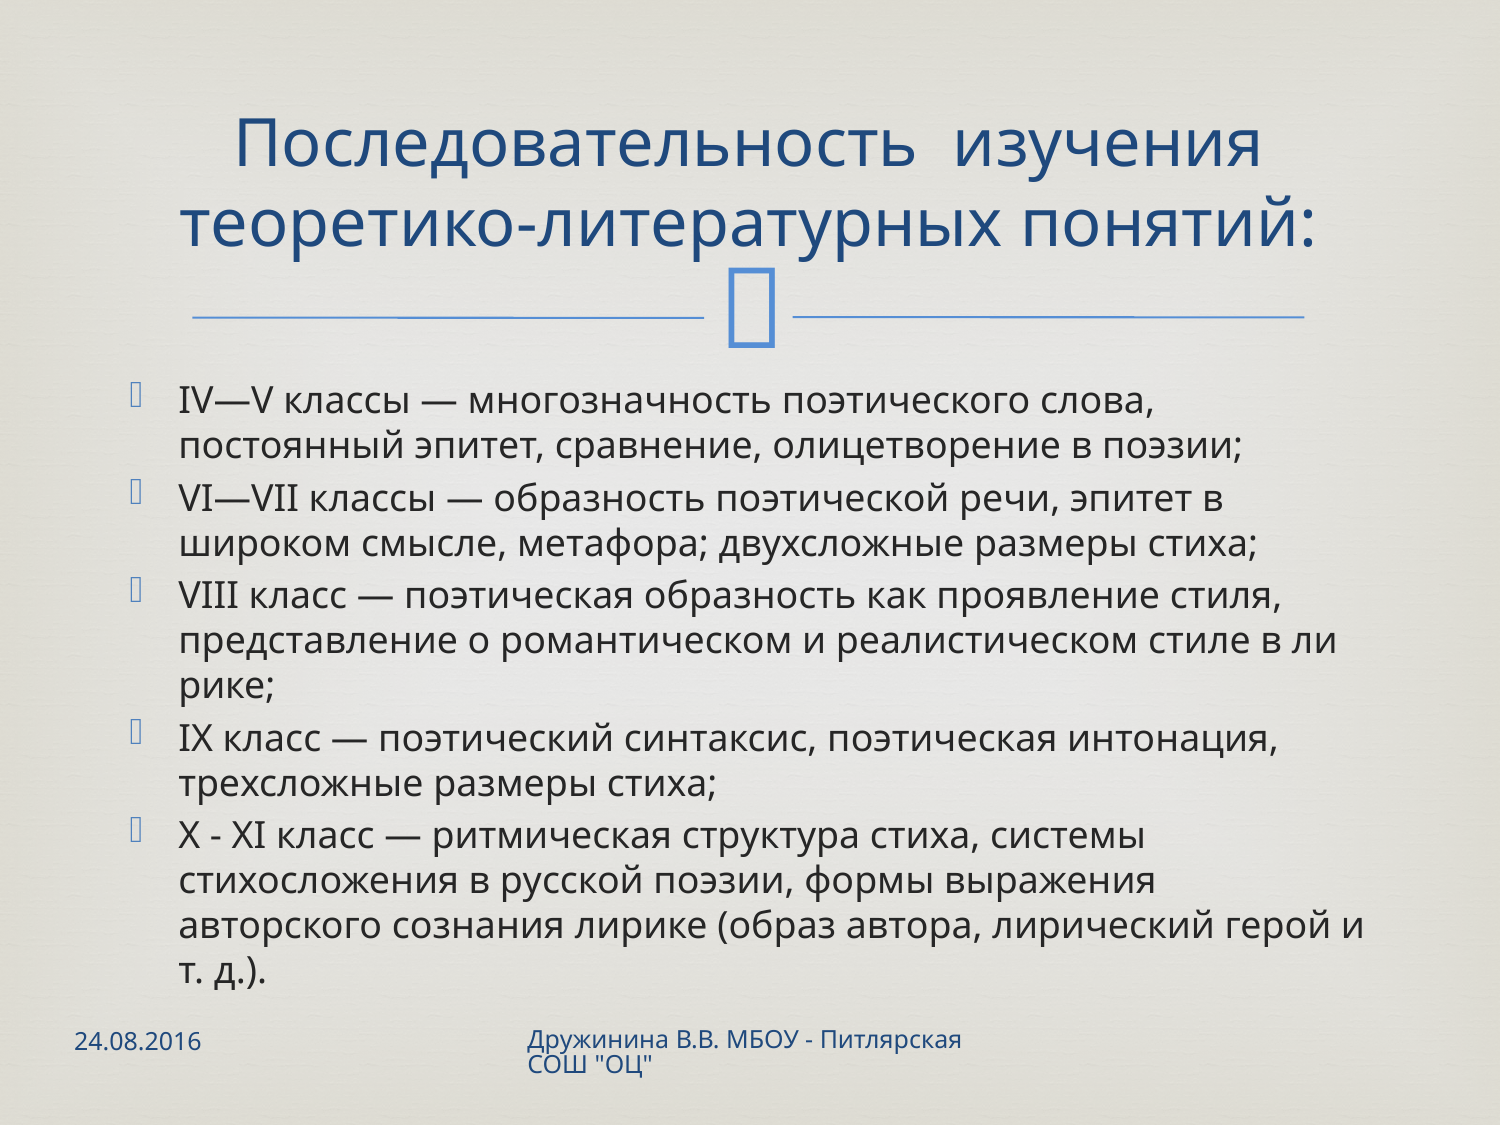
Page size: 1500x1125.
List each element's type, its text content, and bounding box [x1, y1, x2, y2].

list IV—V классы — многозначность поэтического слова, постоянный эпитет, сравнение, олицетворение в поэзии; VI—VII классы — образность поэтической речи, эпитет в широком смысле, метафора; двухсложные размеры стиха; VIII класс — поэтическая образность как проявление стиля, представление о романтическом и реалистическом стиле в ли­рике; IX класс — поэтический синтаксис, поэтическая интонация, трехсложные размеры стиха; Х - XI класс — ритмическая структура стиха, системы стихосложения в русской поэзии, формы выражения авторского сознания лирике (образ автора, лирический герой и т. д.). [114, 368, 1386, 1005]
footer Дружинина В.В. МБОУ - Питлярская СОШ "ОЦ" [512, 1010, 988, 1071]
title Последовательность изучения теоретико-литературных понятий: [112, 93, 1386, 267]
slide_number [59, 1010, 410, 1071]
